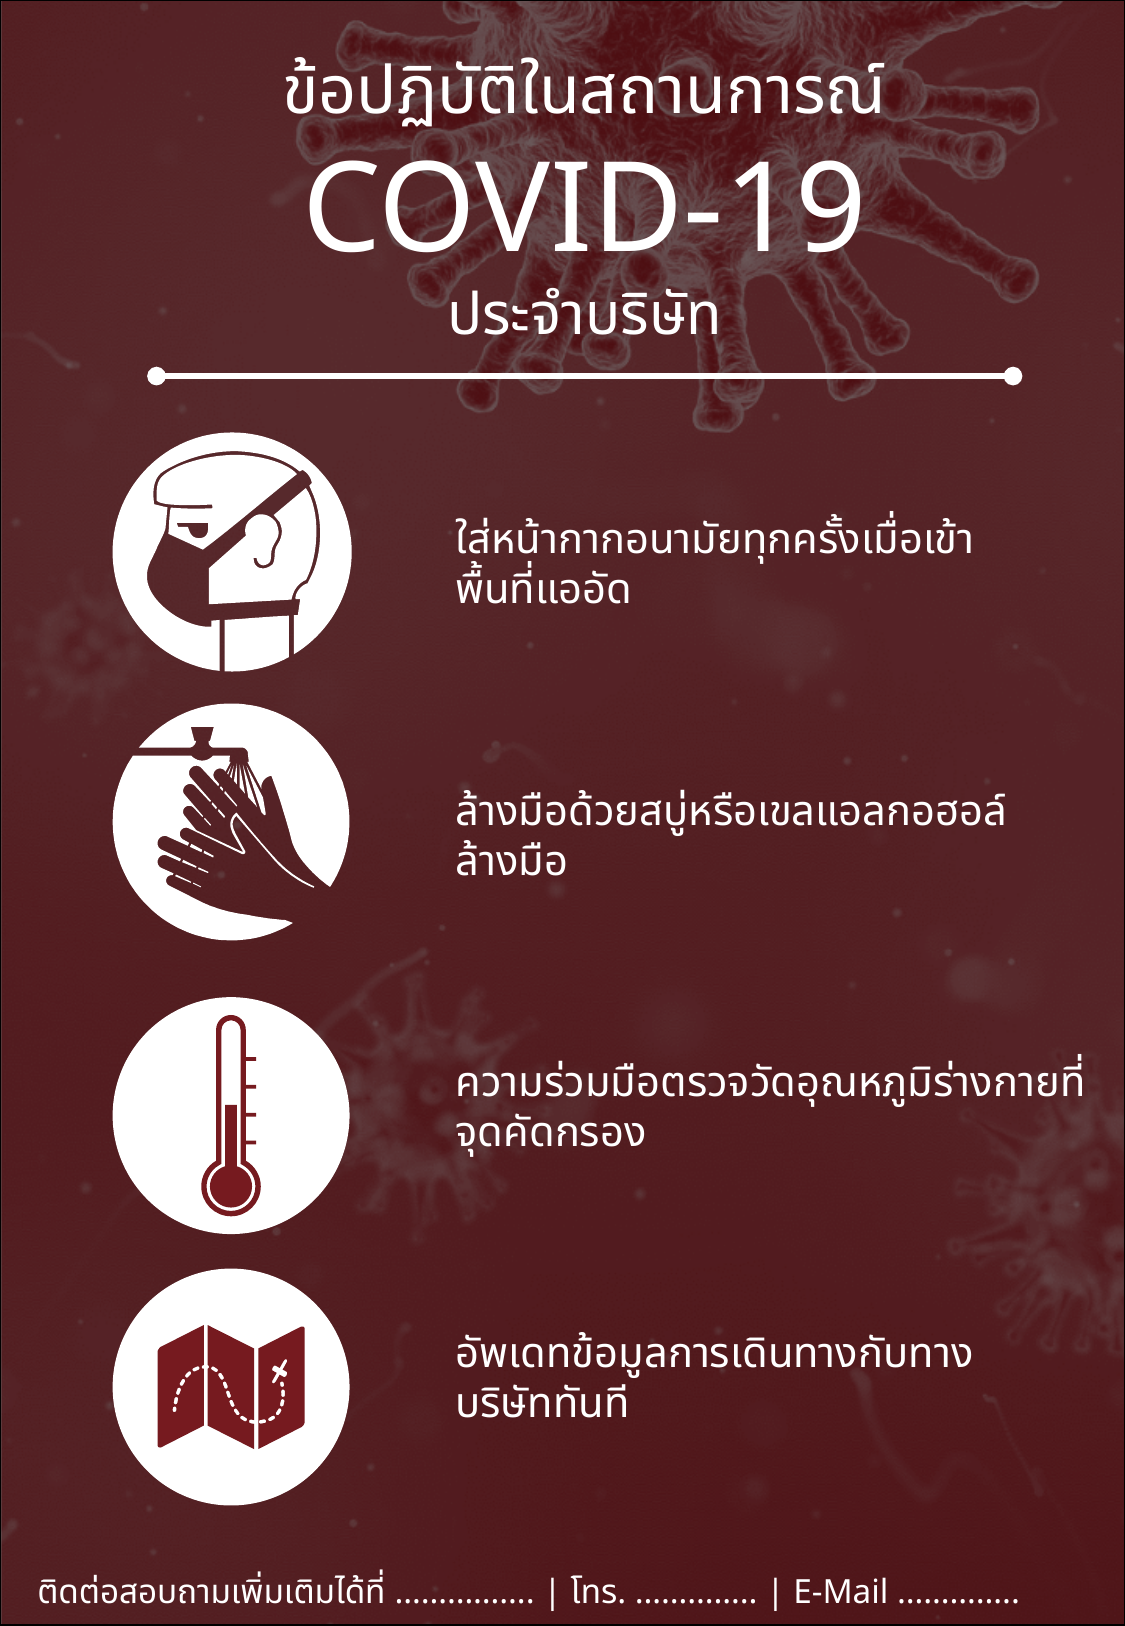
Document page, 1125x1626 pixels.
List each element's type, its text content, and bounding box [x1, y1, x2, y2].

text_box [112, 755, 315, 941]
text_box ล้างมือด้วยสบู่หรือเขลแอลกอฮอล์ล้างมือ [440, 776, 1042, 891]
text_box อัพเดทข้อมูลการเดินทางกับทางบริษัททันที [440, 1318, 1042, 1434]
text_box [111, 996, 351, 1236]
text_box [201, 1014, 261, 1217]
text_box [224, 615, 289, 672]
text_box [157, 1324, 305, 1450]
text_box [112, 432, 352, 671]
text_box [138, 703, 350, 887]
text_box [111, 1267, 351, 1507]
text_box ความร่วมมือตรวจวัดอุณหภูมิร่างกายที่จุดคัดกรอง [440, 1047, 1104, 1163]
text_box ติดต่อสอบถามเพิ่มเติมได้ที่ ……………. | โทร. ………….. | E-Mail ………….. [22, 1562, 1104, 1618]
text_box ข้อปฏิบัติในสถานการณ์ COVID-19 ประจำบริษัท [204, 39, 966, 354]
text_box ใส่หน้ากากอนามัยทุกครั้งเมื่อเข้าพื้นที่แออัด [440, 504, 1042, 620]
